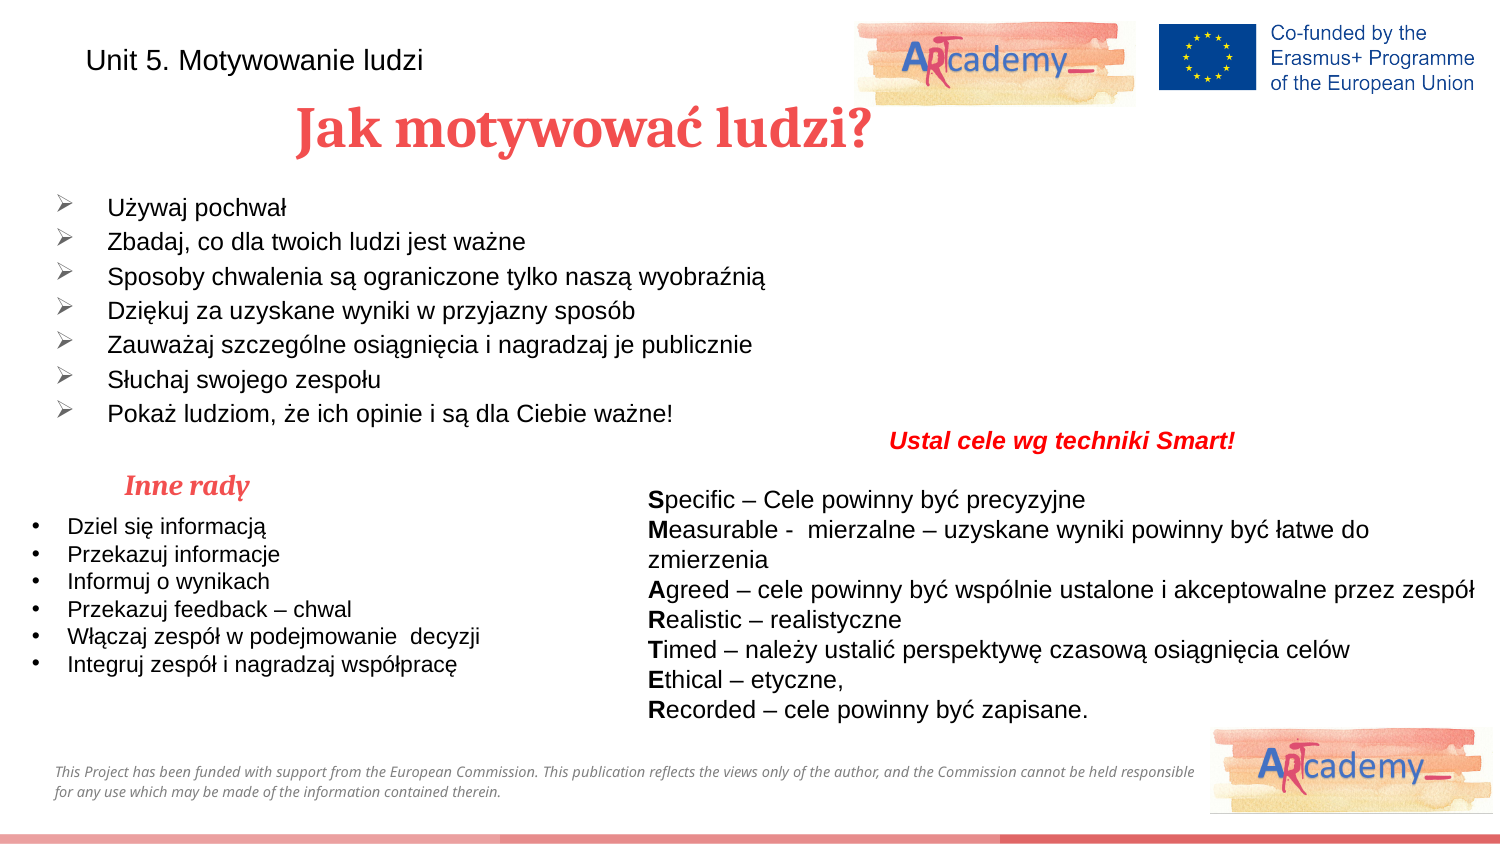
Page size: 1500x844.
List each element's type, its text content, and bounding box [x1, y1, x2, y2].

picture [1210, 709, 1493, 844]
picture [1158, 24, 1474, 94]
text_box Ustal cele wg techniki Smart! Specific – Cele powinny być precyzyjne Measurable - mierzalne – uzyskane wyniki powinny być łatwe do zmierzenia Agreed – cele powinny być wspólnie ustalone i akceptowalne przez zespół Realistic – realistyczne Timed – należy ustalić perspektywę czasową osiągnięcia celów Ethical – etyczne, Recorded – cele powinny być zapisane. [633, 416, 1493, 756]
list Używaj pochwał Zbadaj, co dla twoich ludzi jest ważne Sposoby chwalenia są ograniczone tylko naszą wyobraźnią Dziękuj za uzyskane wyniki w przyjazny sposób Zauważaj szczególne osiągnięcia i nagradzaj je publicznie Słuchaj swojego zespołu Pokaż ludziom, że ich opinie i są dla Ciebie ważne! [17, 171, 1392, 474]
title Jak motywować ludzi? [0, 11, 1171, 175]
text_box Inne rady [109, 458, 265, 509]
picture [854, 2, 1137, 138]
text_box Unit 5. Motywowanie ludzi [70, 33, 583, 84]
text_box This Project has been funded with support from the European Commission. This publication reflects the views only of the author, and the Commission cannot be held responsible for any use which may be made of the information contained therein. [39, 754, 1205, 799]
text_box Dziel się informacją Przekazuj informacje Informuj o wynikach Przekazuj feedback – chwal Włączaj zespół w podejmowanie decyzji Integruj zespół i nagradzaj współpracę [17, 504, 633, 685]
